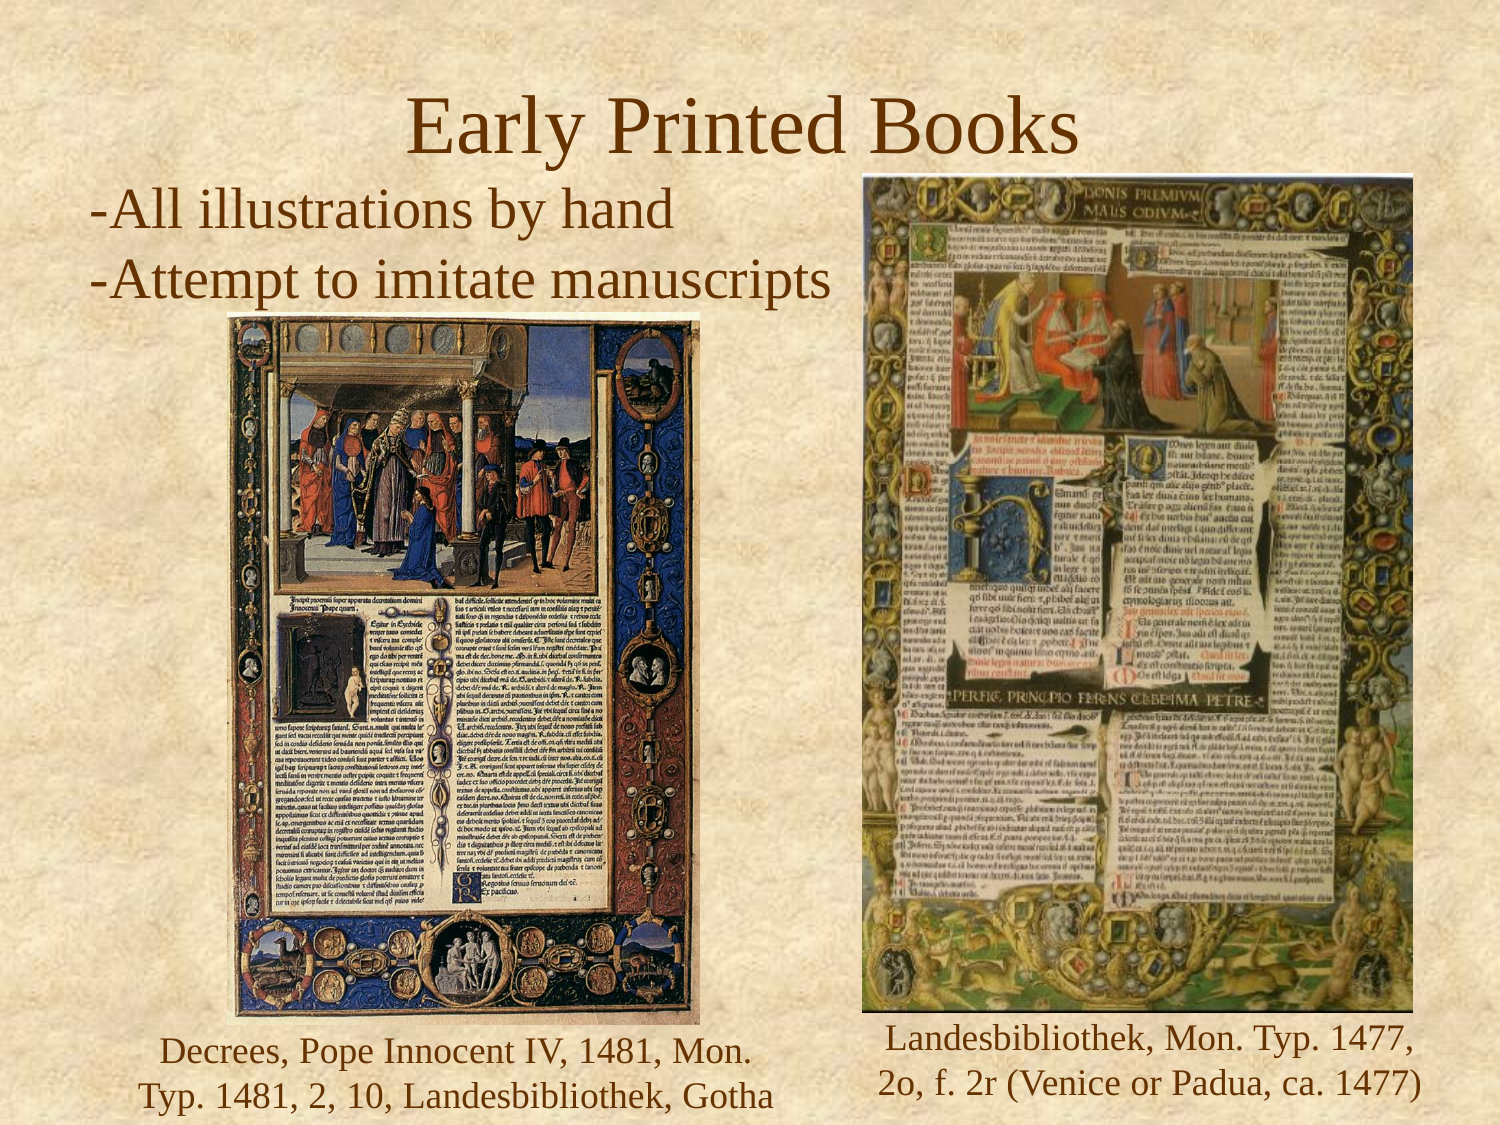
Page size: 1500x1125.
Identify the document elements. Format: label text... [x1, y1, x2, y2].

picture [0, 0, 1500, 1125]
text_box -All illustrations by hand -Attempt to imitate manuscripts [74, 162, 1275, 318]
text_box Early Printed Books [187, 62, 1300, 171]
text_box Vienna, Österreichische Gotha, Landesbibliothek, Mon. Typ. 1477, 2o, f. 2r (Venice or Padua, ca. 1477) [862, 961, 1438, 1111]
text_box Decrees, Pope Innocent IV, 1481, Mon. Typ. 1481, 2, 10, Landesbibliothek, Gotha [112, 1018, 800, 1124]
